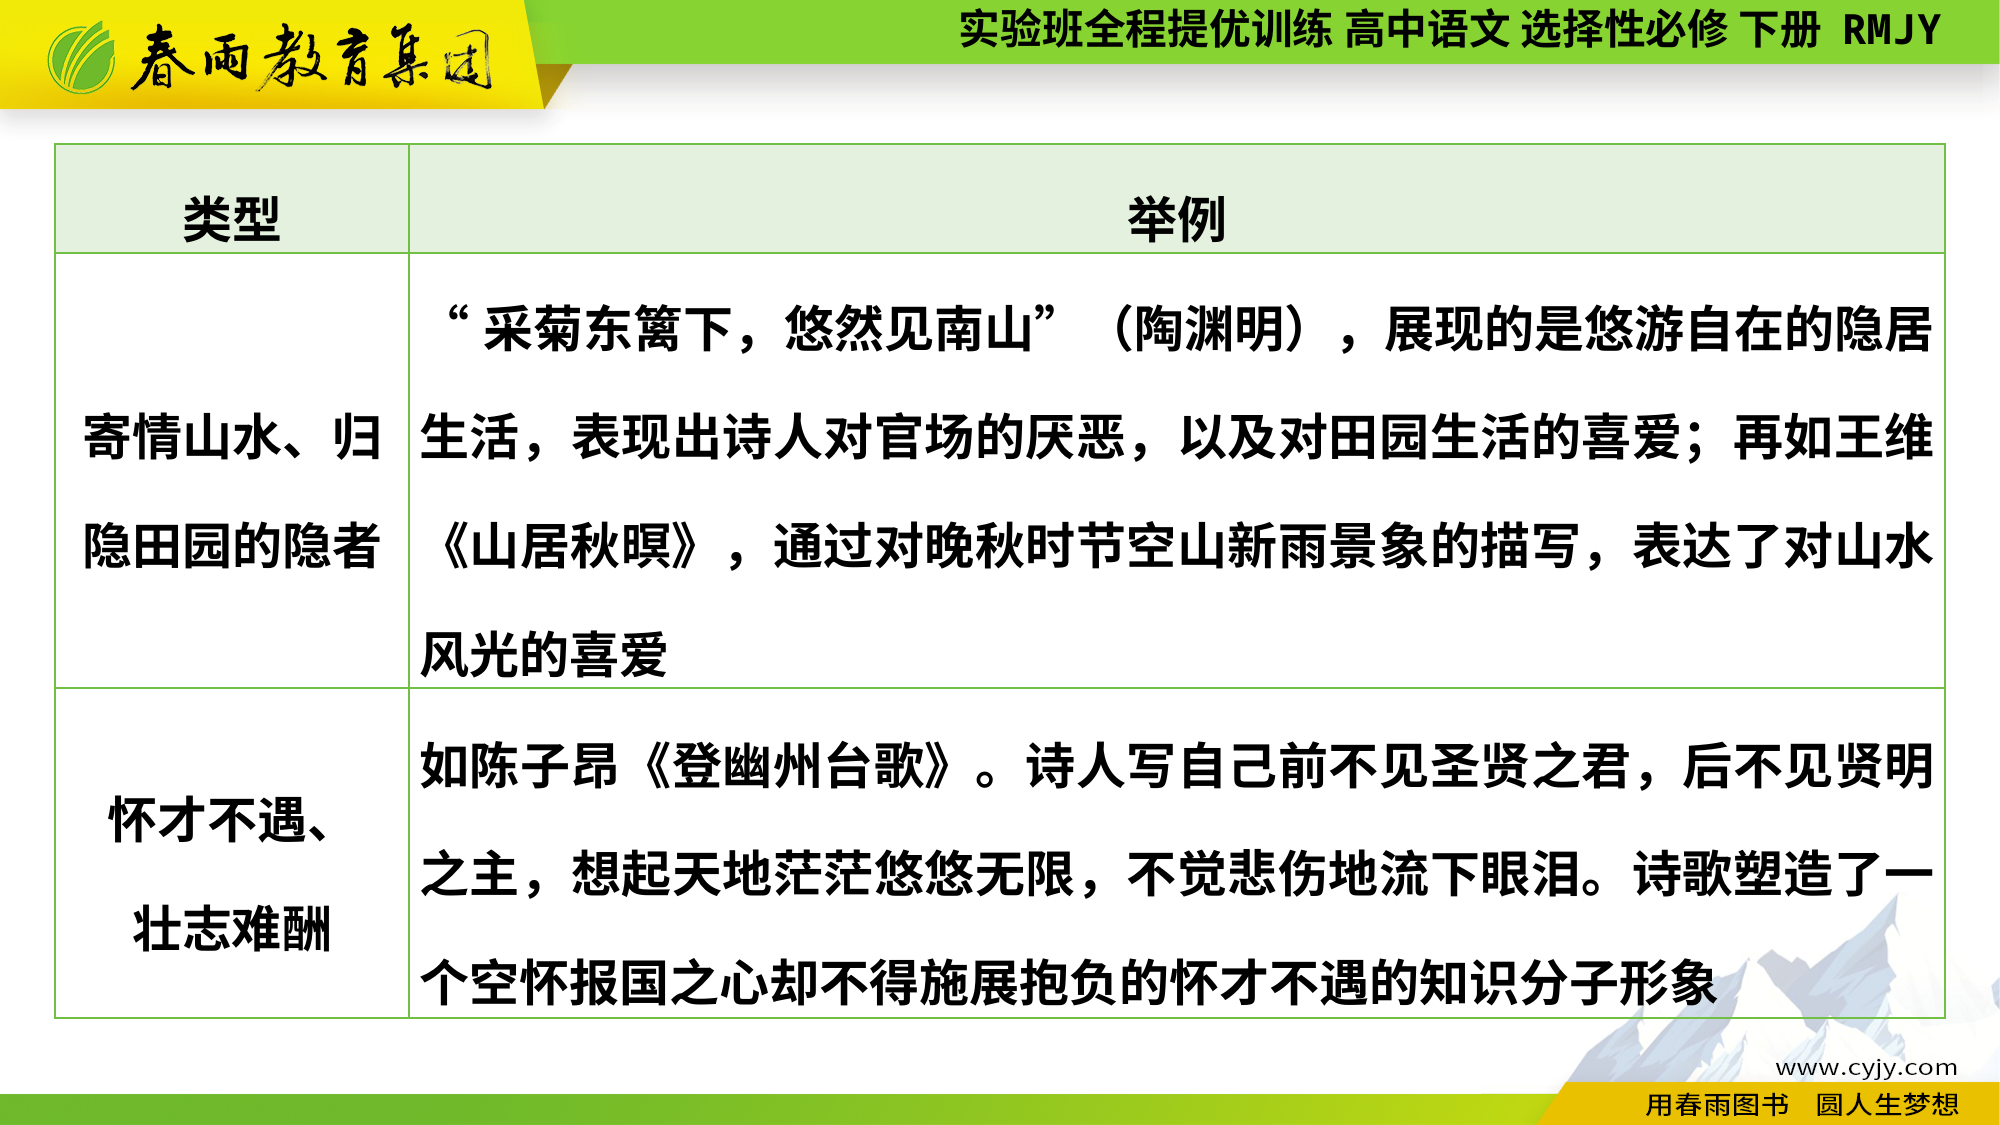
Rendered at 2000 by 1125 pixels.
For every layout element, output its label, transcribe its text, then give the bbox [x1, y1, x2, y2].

table_cell 寄情山水、归隐田园的隐者 [56, 254, 408, 687]
table_cell 怀才不遇、 壮志难酬 [56, 689, 408, 1017]
picture [0, 0, 2000, 1125]
table_cell 如陈子昂《登幽州台歌》。诗人写自己前不见圣贤之君，后不见贤明之主，想起天地茫茫悠悠无限，不觉悲伤地流下眼泪。诗歌塑造了一个空怀报国之心却不得施展抱负的怀才不遇的知识分子形象 [410, 689, 1944, 1017]
table_header 举例 [410, 145, 1944, 252]
table_cell “采菊东篱下，悠然见南山”（陶渊明），展现的是悠游自在的隐居生活，表现出诗人对官场的厌恶，以及对田园生活的喜爱；再如王维《山居秋暝》，通过对晚秋时节空山新雨景象的描写，表达了对山水风光的喜爱 [410, 254, 1944, 687]
table_header 类型 [56, 145, 408, 252]
